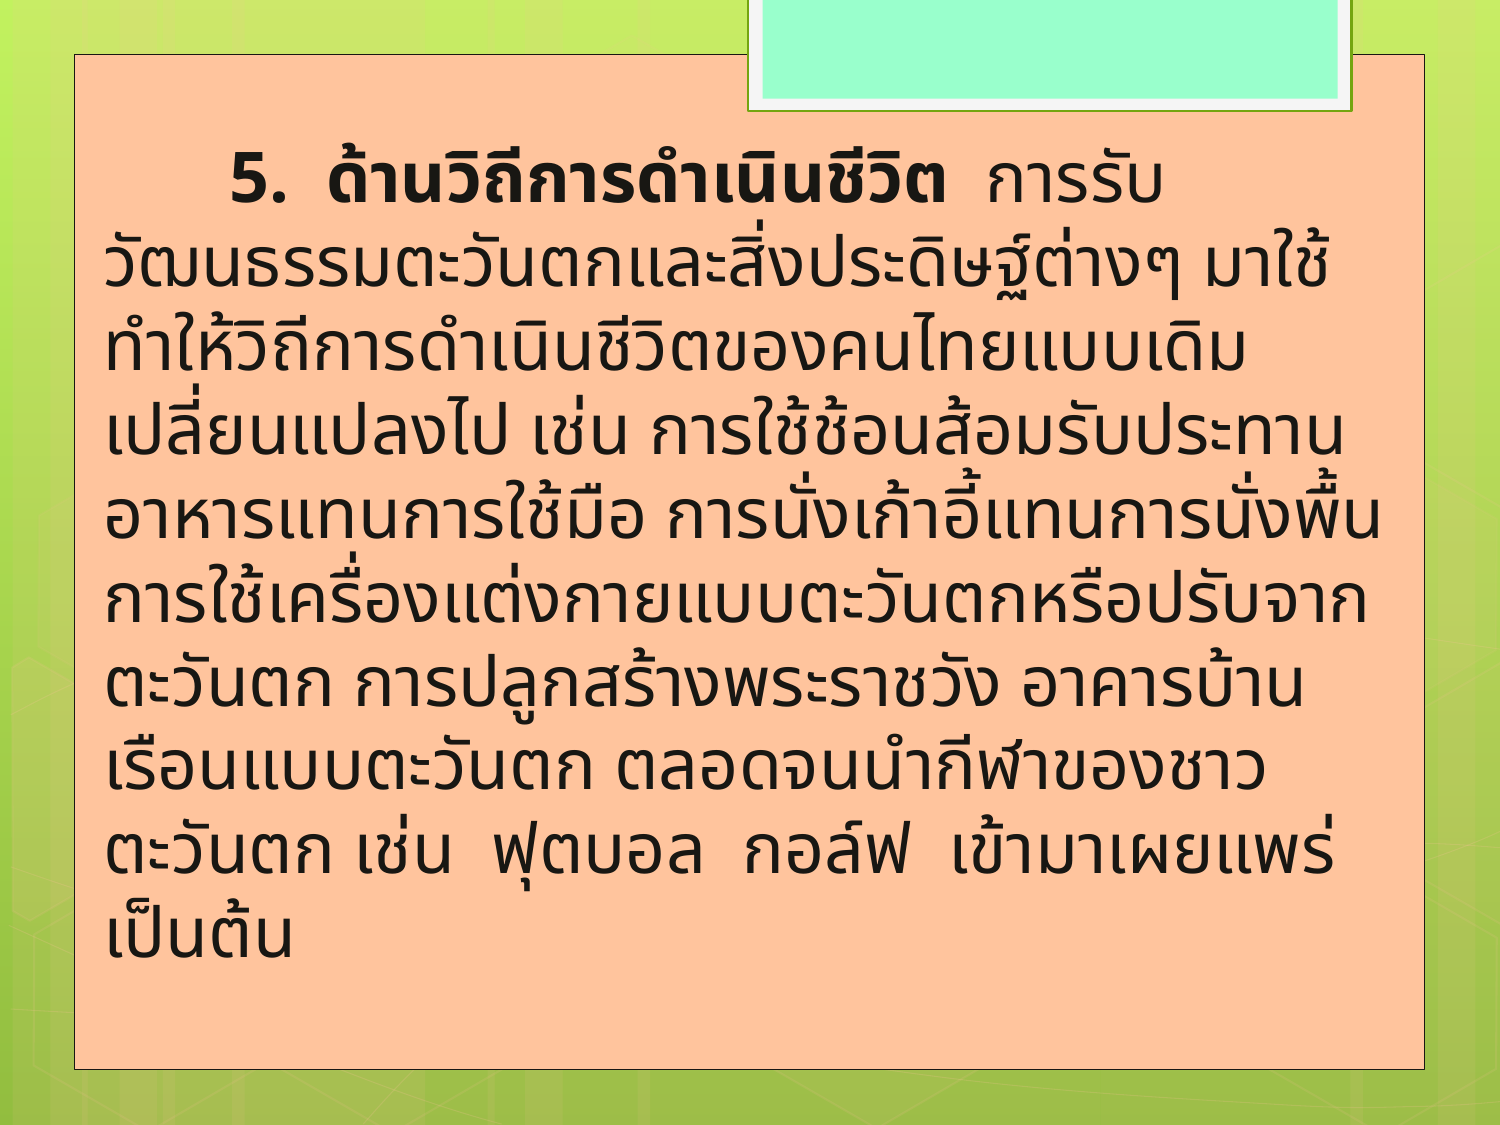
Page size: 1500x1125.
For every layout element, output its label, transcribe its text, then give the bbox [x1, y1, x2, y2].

list 5. ด้านวิถีการดำเนินชีวิต การรับวัฒนธรรมตะวันตกและสิ่งประดิษฐ์ต่างๆ มาใช้ ทำให้วิถีการดำเนินชีวิตของคนไทยแบบเดิมเปลี่ยนแปลงไป เช่น การใช้ช้อนส้อมรับประทานอาหารแทนการใช้มือ การนั่งเก้าอี้แทนการนั่งพื้น การใช้เครื่องแต่งกายแบบตะวันตกหรือปรับจากตะวันตก การปลูกสร้างพระราชวัง อาคารบ้านเรือนแบบตะวันตก ตลอดจนนำกีฬาของชาวตะวันตก เช่น ฟุตบอล กอล์ฟ เข้ามาเผยแพร่ เป็นต้น [88, 125, 1417, 988]
